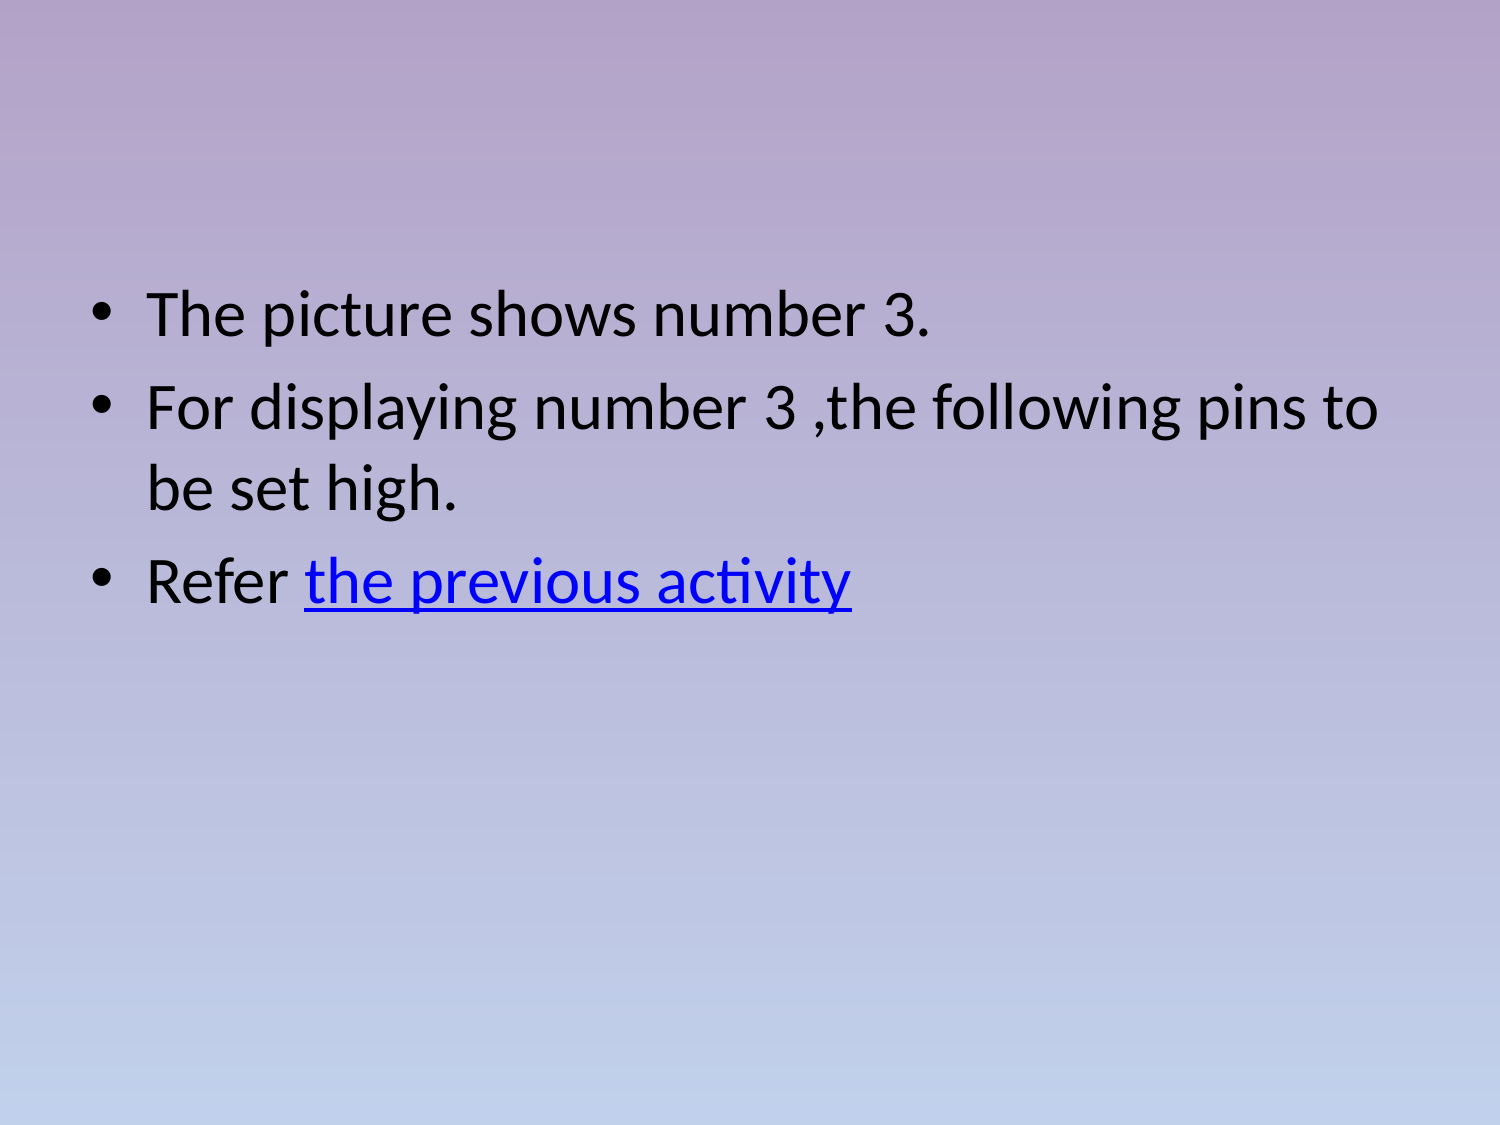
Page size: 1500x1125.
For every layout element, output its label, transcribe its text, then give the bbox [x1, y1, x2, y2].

list The picture shows number 3. For displaying number 3 ,the following pins to be set high. Refer the previous activity [75, 262, 1425, 1005]
